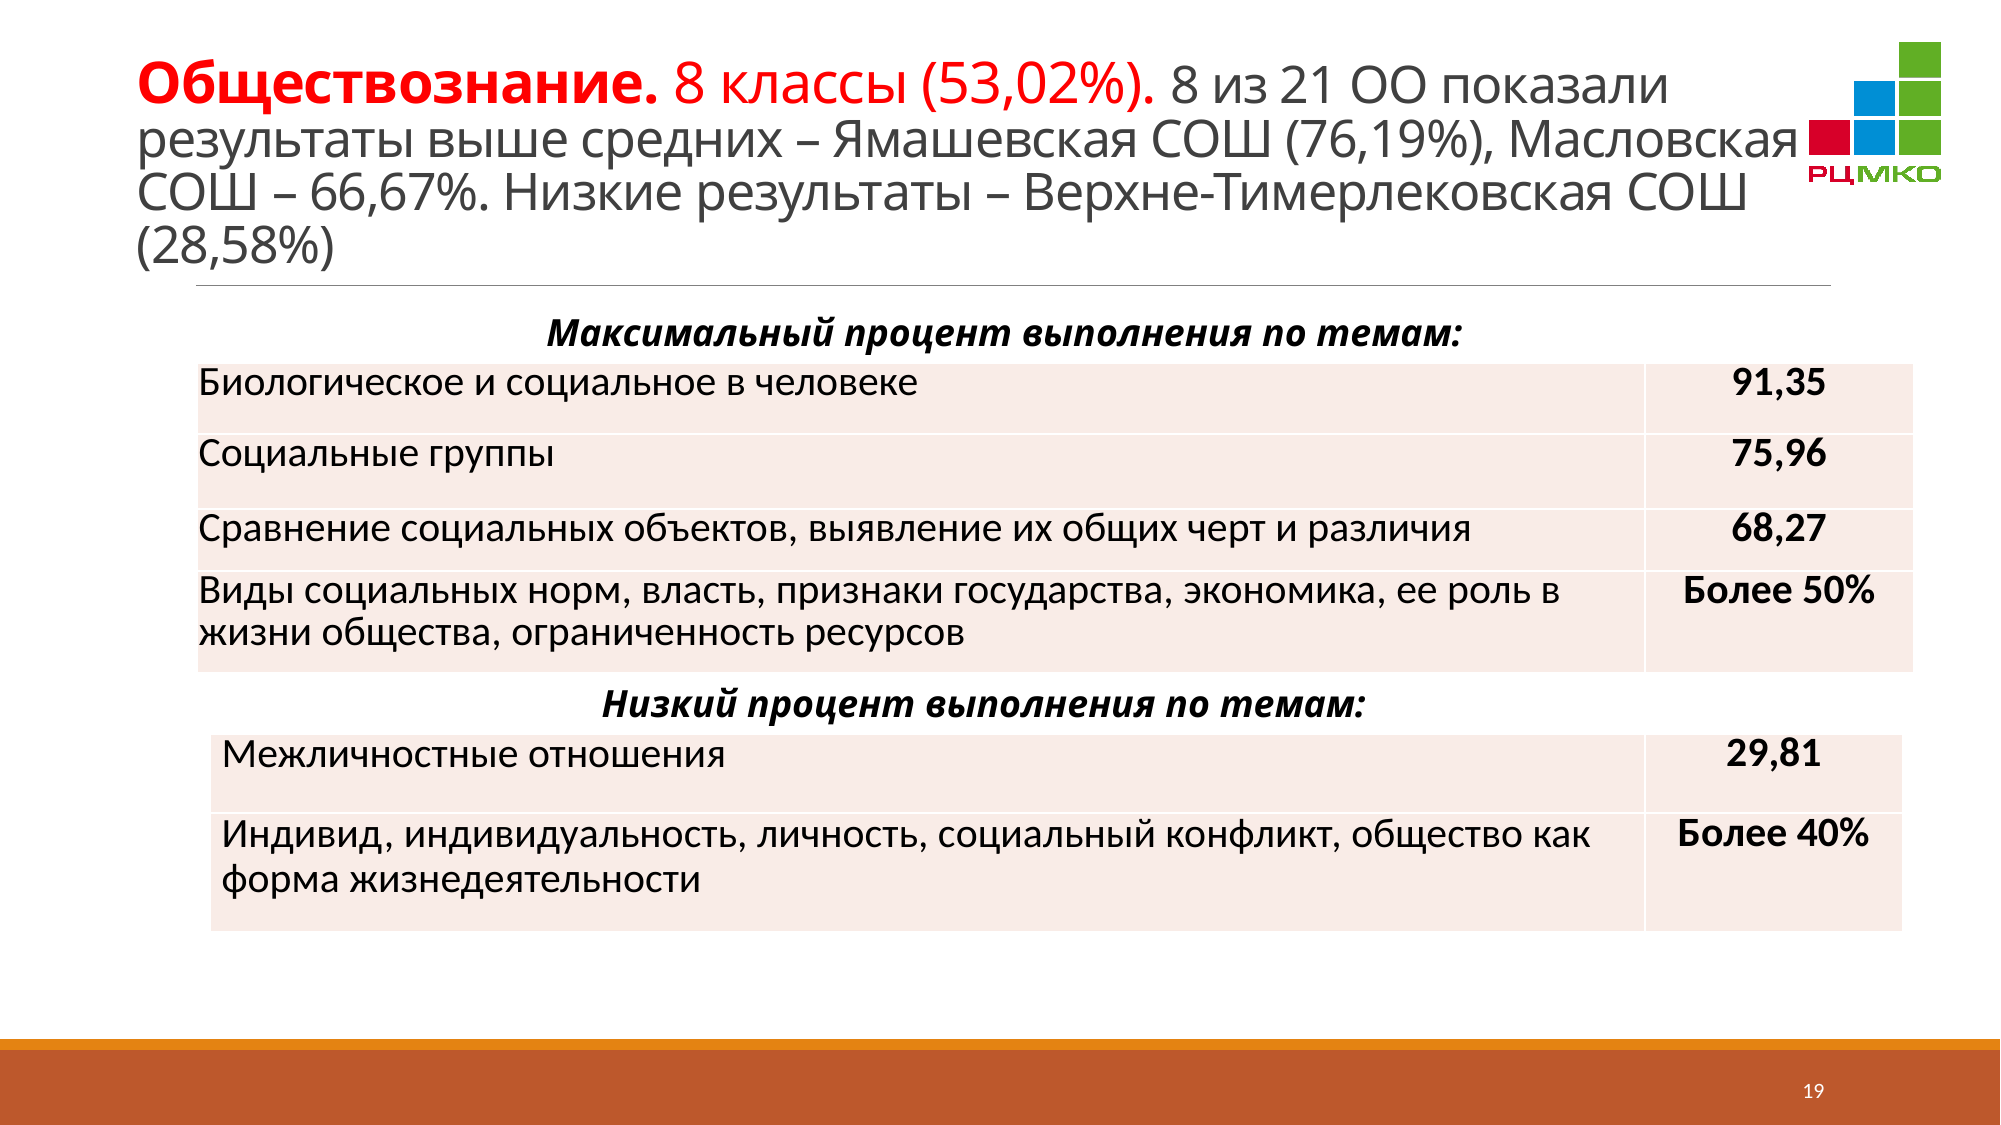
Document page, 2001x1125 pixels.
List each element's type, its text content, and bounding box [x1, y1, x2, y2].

table_cell 75,96 [1646, 435, 1913, 508]
table_cell 68,27 [1646, 510, 1913, 570]
table_header 29,81 [1646, 735, 1902, 812]
table_cell Виды социальных норм, власть, признаки государства, экономика, ее роль в жизни общества, ограниченность ресурсов [198, 572, 1644, 672]
slide_number 19 [1624, 1059, 1840, 1120]
table_cell Более 50% [1646, 572, 1913, 672]
text_box Максимальный процент выполнения по темам: [531, 302, 1479, 362]
table_header 91,35 [1646, 364, 1913, 433]
table_header Межличностные отношения [211, 735, 1644, 812]
table_cell Индивид, индивидуальность, личность, социальный конфликт, общество как форма жизнедеятельности [211, 814, 1644, 931]
table_cell Социальные группы [198, 435, 1644, 508]
title Обществознание. 8 классы (53,02%). 8 из 21 ОО показали результаты выше средних – Ямашевская СОШ (76,19%), Масловская СОШ – 66,67%. Низкие результаты – Верхне-Тимерлековская СОШ (28,58%) [121, 47, 1830, 282]
table_cell Более 40% [1646, 814, 1902, 931]
text_box Низкий процент выполнения по темам: [586, 674, 1382, 733]
table_cell Сравнение социальных объектов, выявление их общих черт и различия [198, 510, 1644, 570]
table_header Биологическое и социальное в человеке [198, 364, 1644, 433]
picture [1809, 41, 1941, 185]
